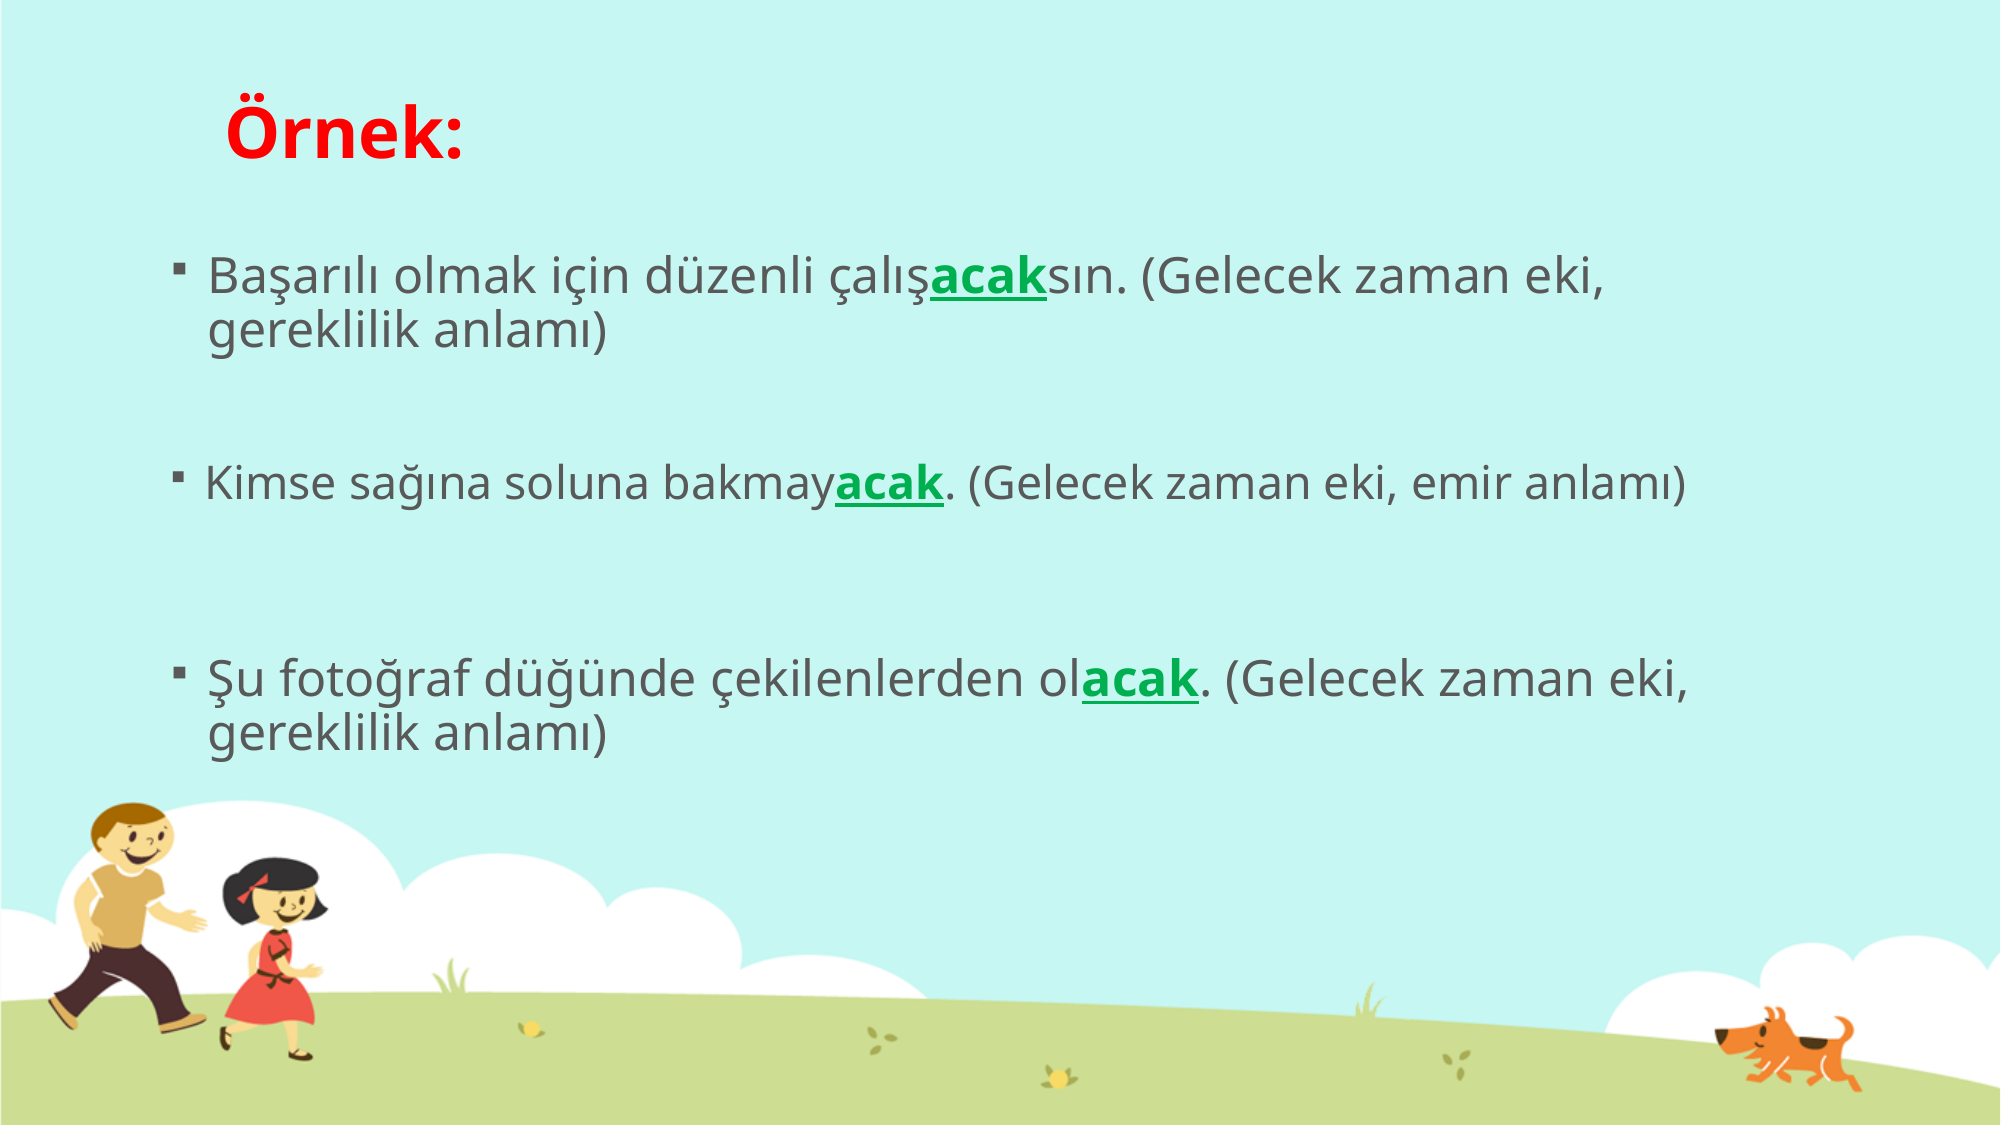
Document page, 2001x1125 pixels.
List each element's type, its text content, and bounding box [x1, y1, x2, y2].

picture [0, 0, 2001, 1125]
title Örnek: [209, 81, 483, 182]
text_box Kimse sağına soluna bakmayacak. (Gelecek zaman eki, emir anlamı) [147, 452, 1819, 563]
text_box Başarılı olmak için düzenli çalışacaksın. (Gelecek zaman eki, gereklilik anlamı) [147, 242, 1806, 369]
text_box Şu fotoğraf düğünde çekilenlerden olacak. (Gelecek zaman eki, gereklilik anlamı) [147, 646, 1847, 788]
